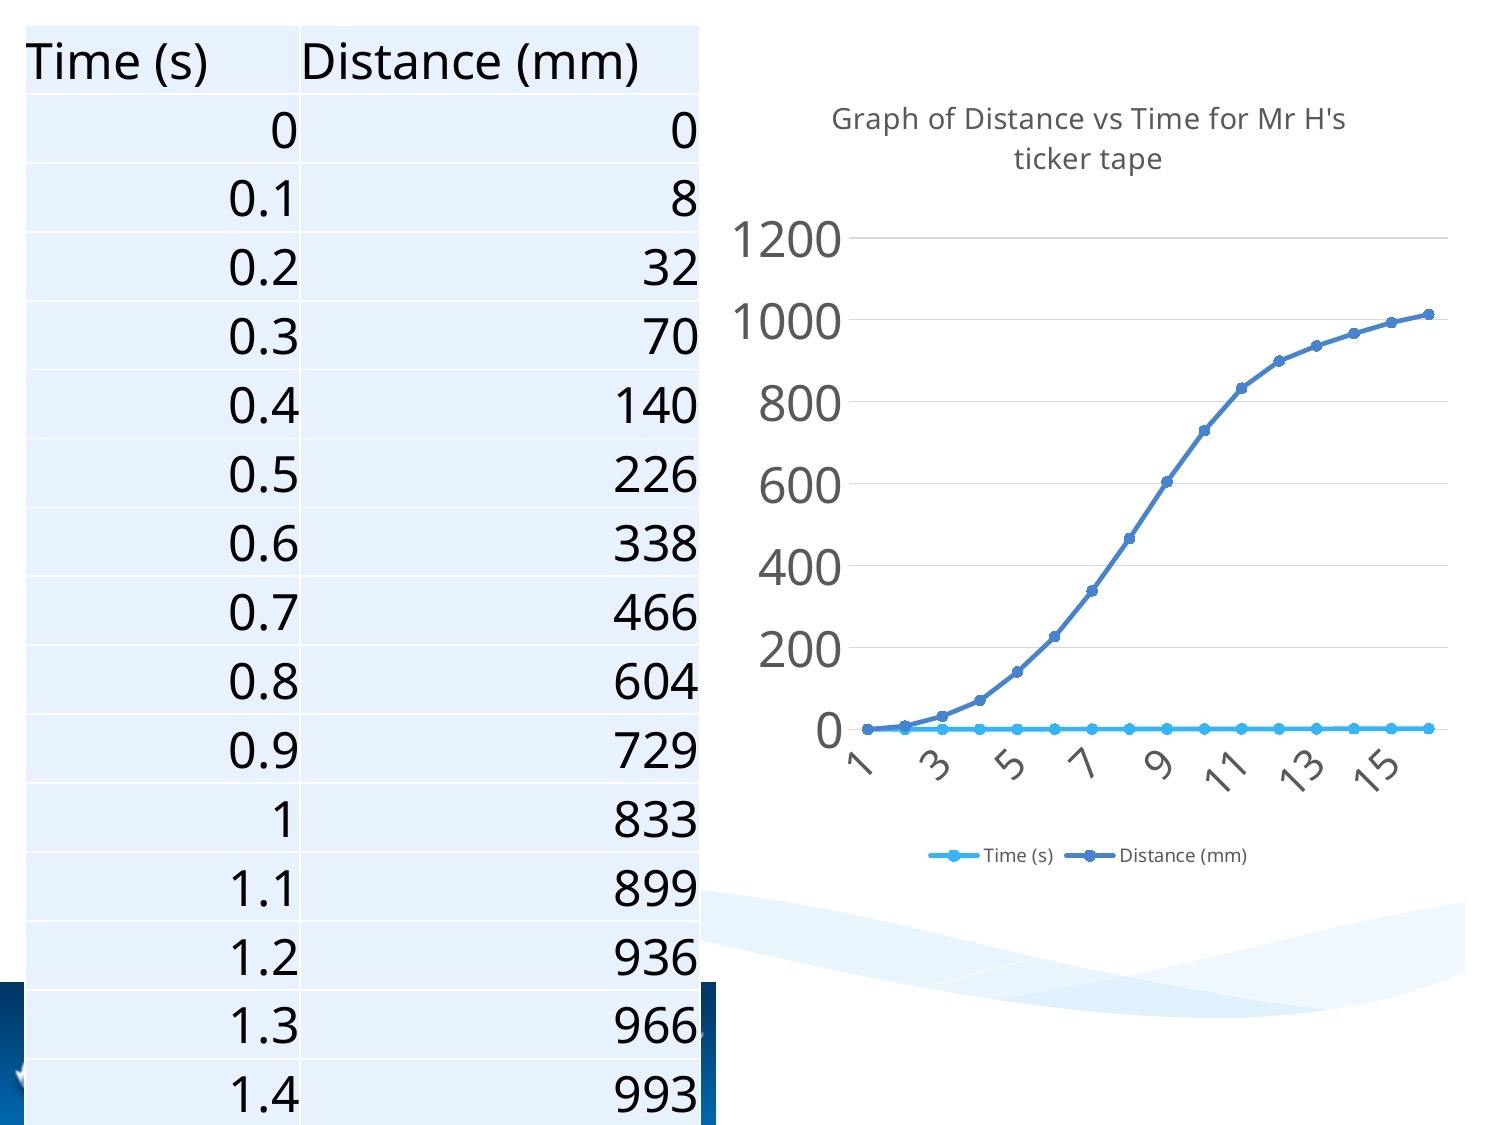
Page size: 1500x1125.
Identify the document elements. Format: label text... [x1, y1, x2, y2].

table_cell 0.2 [26, 233, 299, 300]
table_cell 0.3 [26, 302, 299, 369]
table_cell 729 [301, 715, 699, 782]
table_cell 8 [301, 164, 699, 231]
table_cell 466 [301, 577, 699, 644]
chart [715, 64, 1463, 876]
table_cell 1.1 [26, 853, 299, 920]
table_header Time (s) [26, 26, 299, 93]
table_cell 70 [301, 302, 699, 369]
table_cell 833 [301, 784, 699, 851]
table_cell 1 [26, 784, 299, 851]
table_cell 0.9 [26, 715, 299, 782]
table_cell 338 [301, 508, 699, 575]
table_cell 0 [301, 95, 699, 162]
table_cell 0.5 [26, 439, 299, 507]
table_cell 0 [26, 95, 299, 162]
table_cell 0.7 [26, 577, 299, 644]
table_cell 0.4 [26, 370, 299, 438]
table_cell 936 [301, 922, 699, 980]
table_cell 226 [301, 439, 699, 507]
table_header Distance (mm) [301, 26, 699, 93]
table_cell 140 [301, 370, 699, 438]
table_cell 0.6 [26, 508, 299, 575]
picture [0, 982, 716, 1125]
table_cell 1.2 [26, 922, 299, 980]
table_cell 899 [301, 853, 699, 920]
table_cell 604 [301, 646, 699, 713]
table_cell 0.1 [26, 164, 299, 231]
table_cell 32 [301, 233, 699, 300]
table_cell 0.8 [26, 646, 299, 713]
